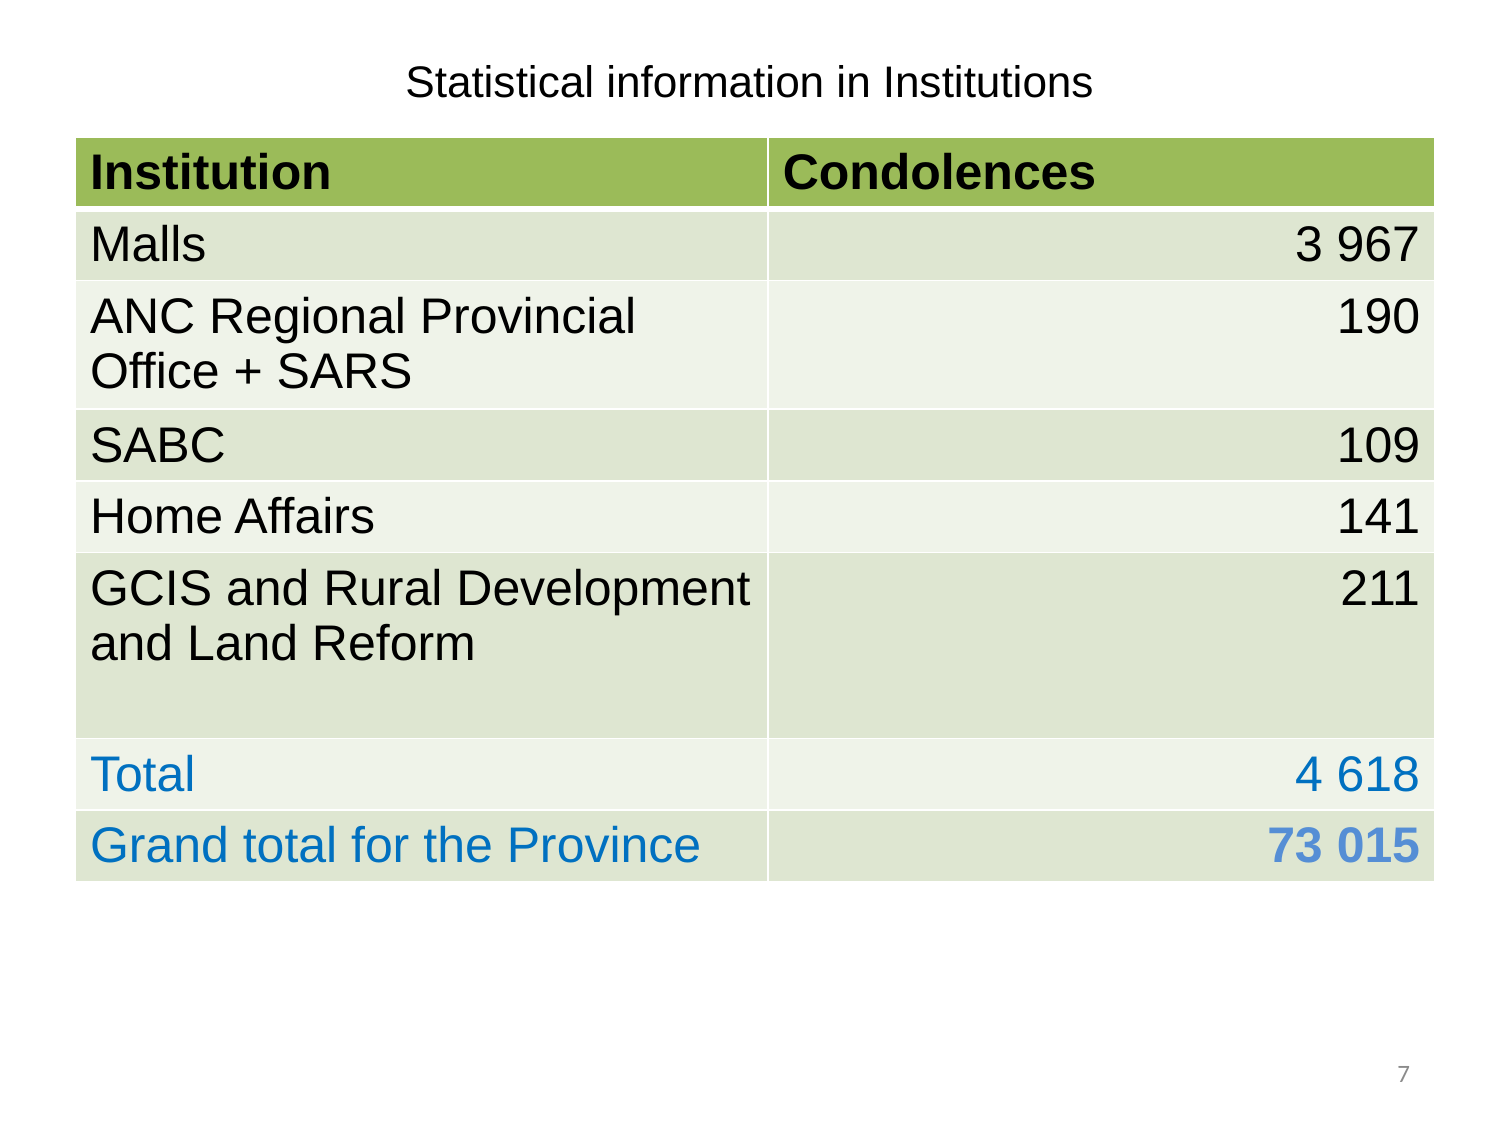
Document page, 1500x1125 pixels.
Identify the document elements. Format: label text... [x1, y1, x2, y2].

table_cell 190 [769, 281, 1434, 408]
table_header Institution [76, 138, 767, 206]
table_cell ANC Regional Provincial Office + SARS [76, 281, 767, 408]
table_header Condolences [769, 138, 1434, 206]
table_cell 109 [769, 410, 1434, 480]
table_cell 211 [769, 553, 1434, 738]
table_cell Home Affairs [76, 482, 767, 552]
table_cell 3 967 [769, 212, 1434, 280]
table_cell SABC [76, 410, 767, 480]
table_cell 4 618 [769, 739, 1434, 809]
table_cell GCIS and Rural Development and Land Reform [76, 553, 767, 738]
slide_number 7 [1074, 1042, 1425, 1103]
table_cell 141 [769, 482, 1434, 552]
table_cell 73 015 [769, 811, 1434, 881]
table_cell Total [76, 739, 767, 809]
table_cell Malls [76, 212, 767, 280]
table_cell Grand total for the Province [76, 811, 767, 881]
title Statistical information in Institutions [75, 45, 1425, 114]
